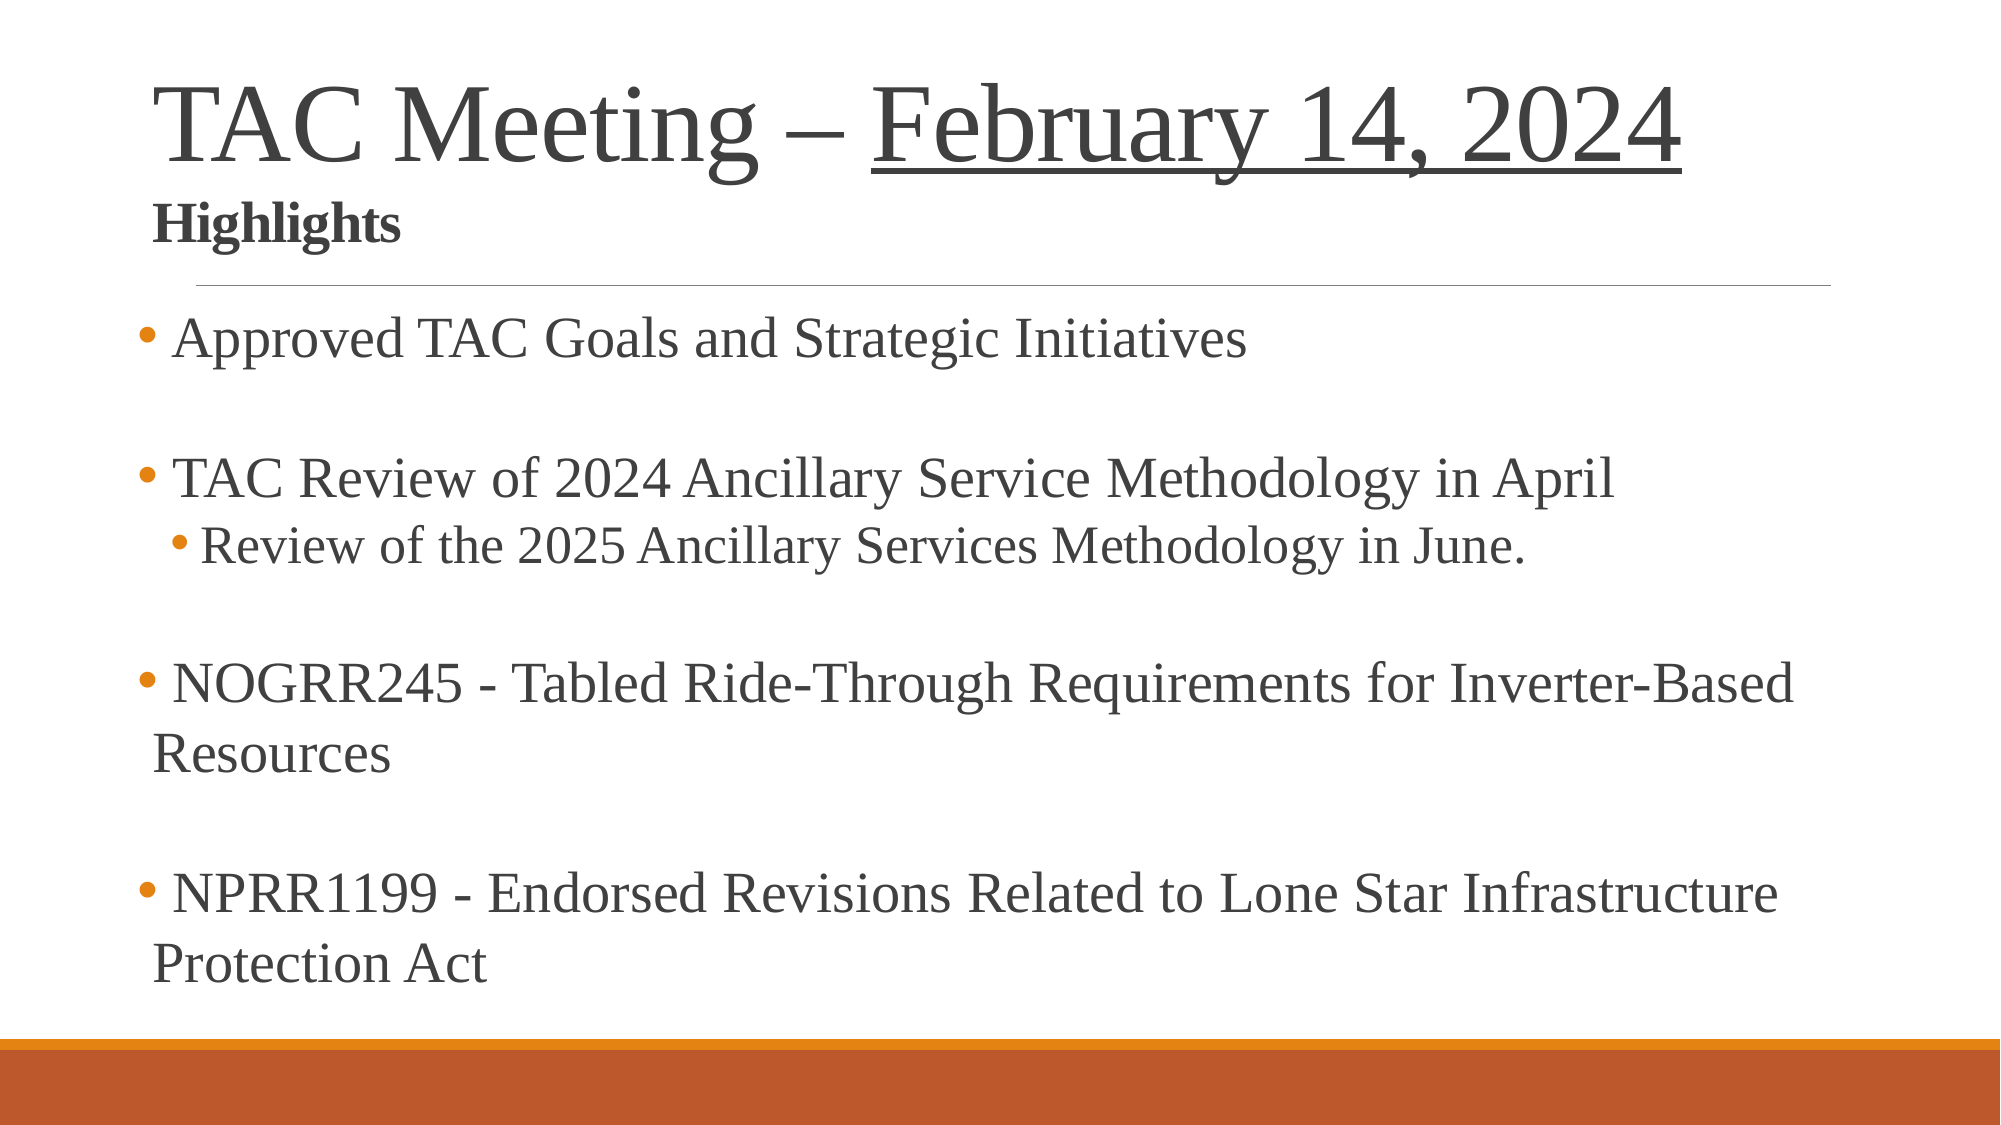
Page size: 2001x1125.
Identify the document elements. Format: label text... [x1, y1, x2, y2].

list Approved TAC Goals and Strategic Initiatives TAC Review of 2024 Ancillary Service Methodology in April Review of the 2025 Ancillary Services Methodology in June. NOGRR245 - Tabled Ride-Through Requirements for Inverter-Based Resources NPRR1199 - Endorsed Revisions Related to Lone Star Infrastructure Protection Act [137, 291, 1863, 1013]
title TAC Meeting – February 14, 2024 Highlights [137, 41, 1893, 292]
